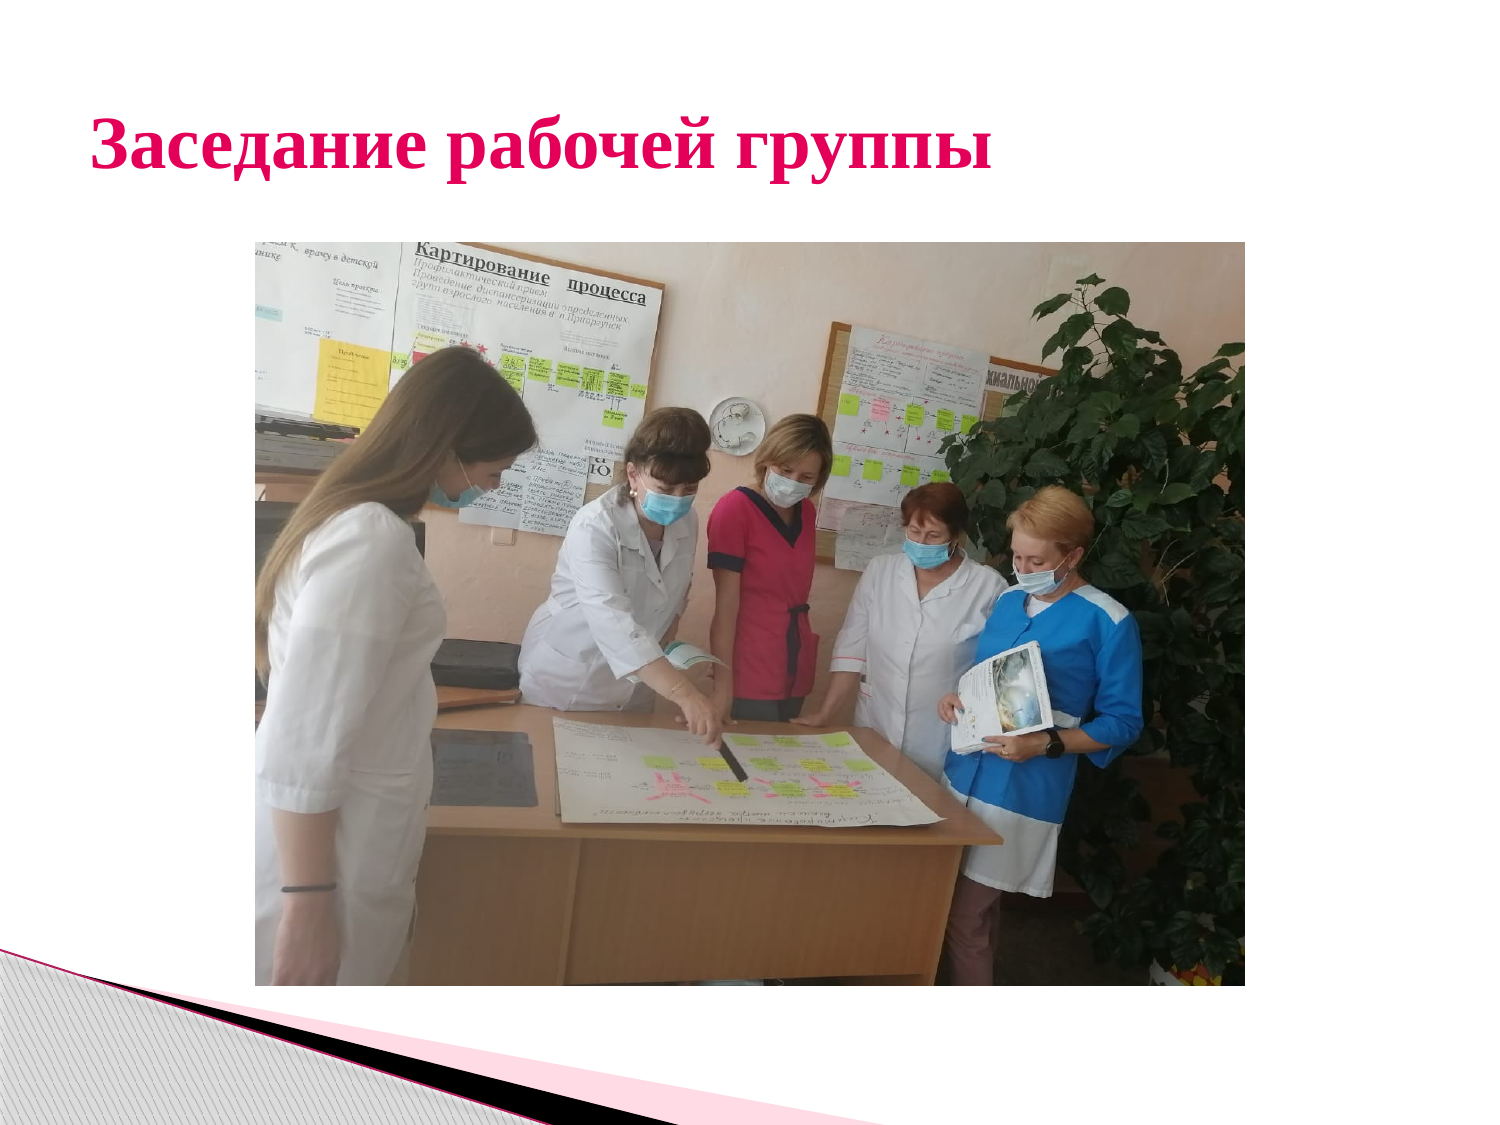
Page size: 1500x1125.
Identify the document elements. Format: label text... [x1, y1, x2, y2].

title Заседание рабочей группы [75, 45, 1425, 233]
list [254, 242, 1246, 986]
